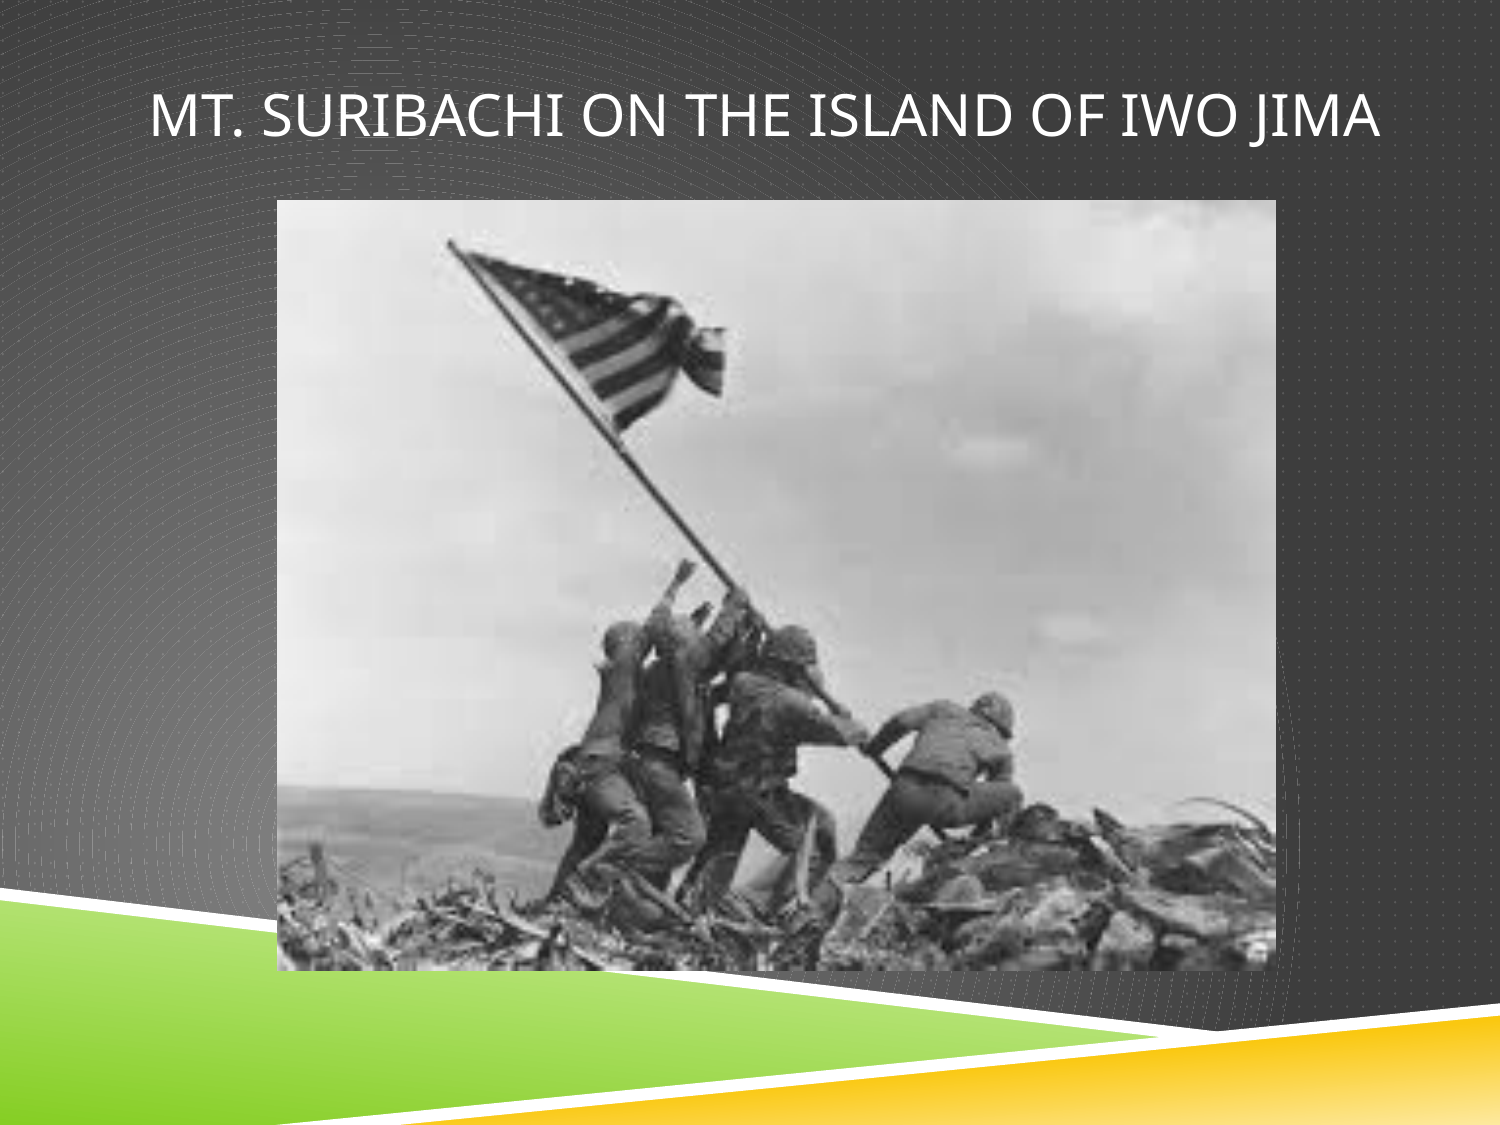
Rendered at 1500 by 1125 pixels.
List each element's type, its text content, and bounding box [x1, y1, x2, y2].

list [165, 200, 1388, 972]
title Mt. Suribachi on the island of Iwo Jima [148, 45, 1388, 181]
